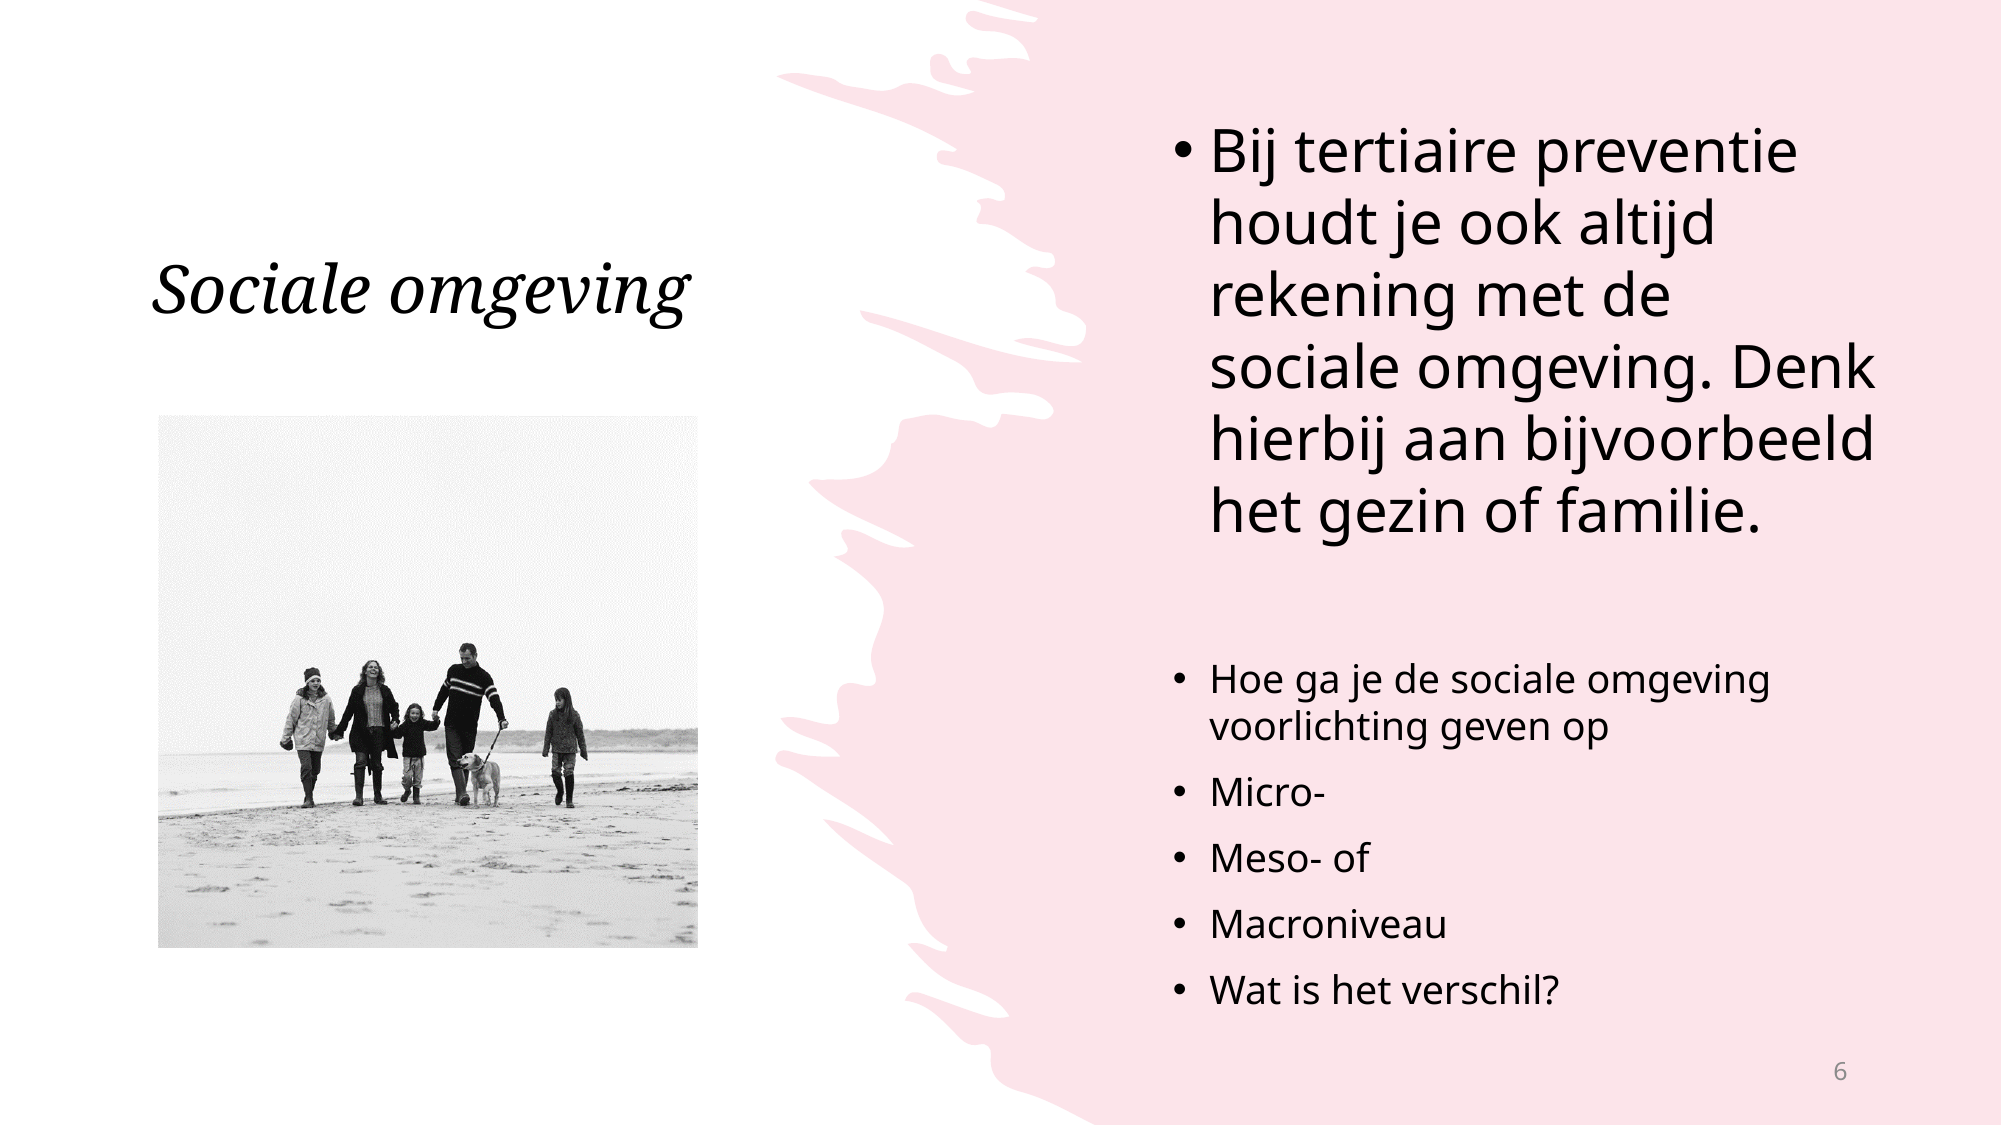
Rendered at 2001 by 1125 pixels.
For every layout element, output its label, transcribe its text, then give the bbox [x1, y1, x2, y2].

title Sociale omgeving [137, 104, 776, 416]
picture [158, 415, 698, 948]
list Bij tertiaire preventie houdt je ook altijd rekening met de sociale omgeving. Denk hierbij aan bijvoorbeeld het gezin of familie. Hoe ga je de sociale omgeving voorlichting geven op Micro- Meso- of Macroniveau Wat is het verschil? [1158, 104, 1895, 1086]
slide_number 6 [1412, 1042, 1863, 1103]
